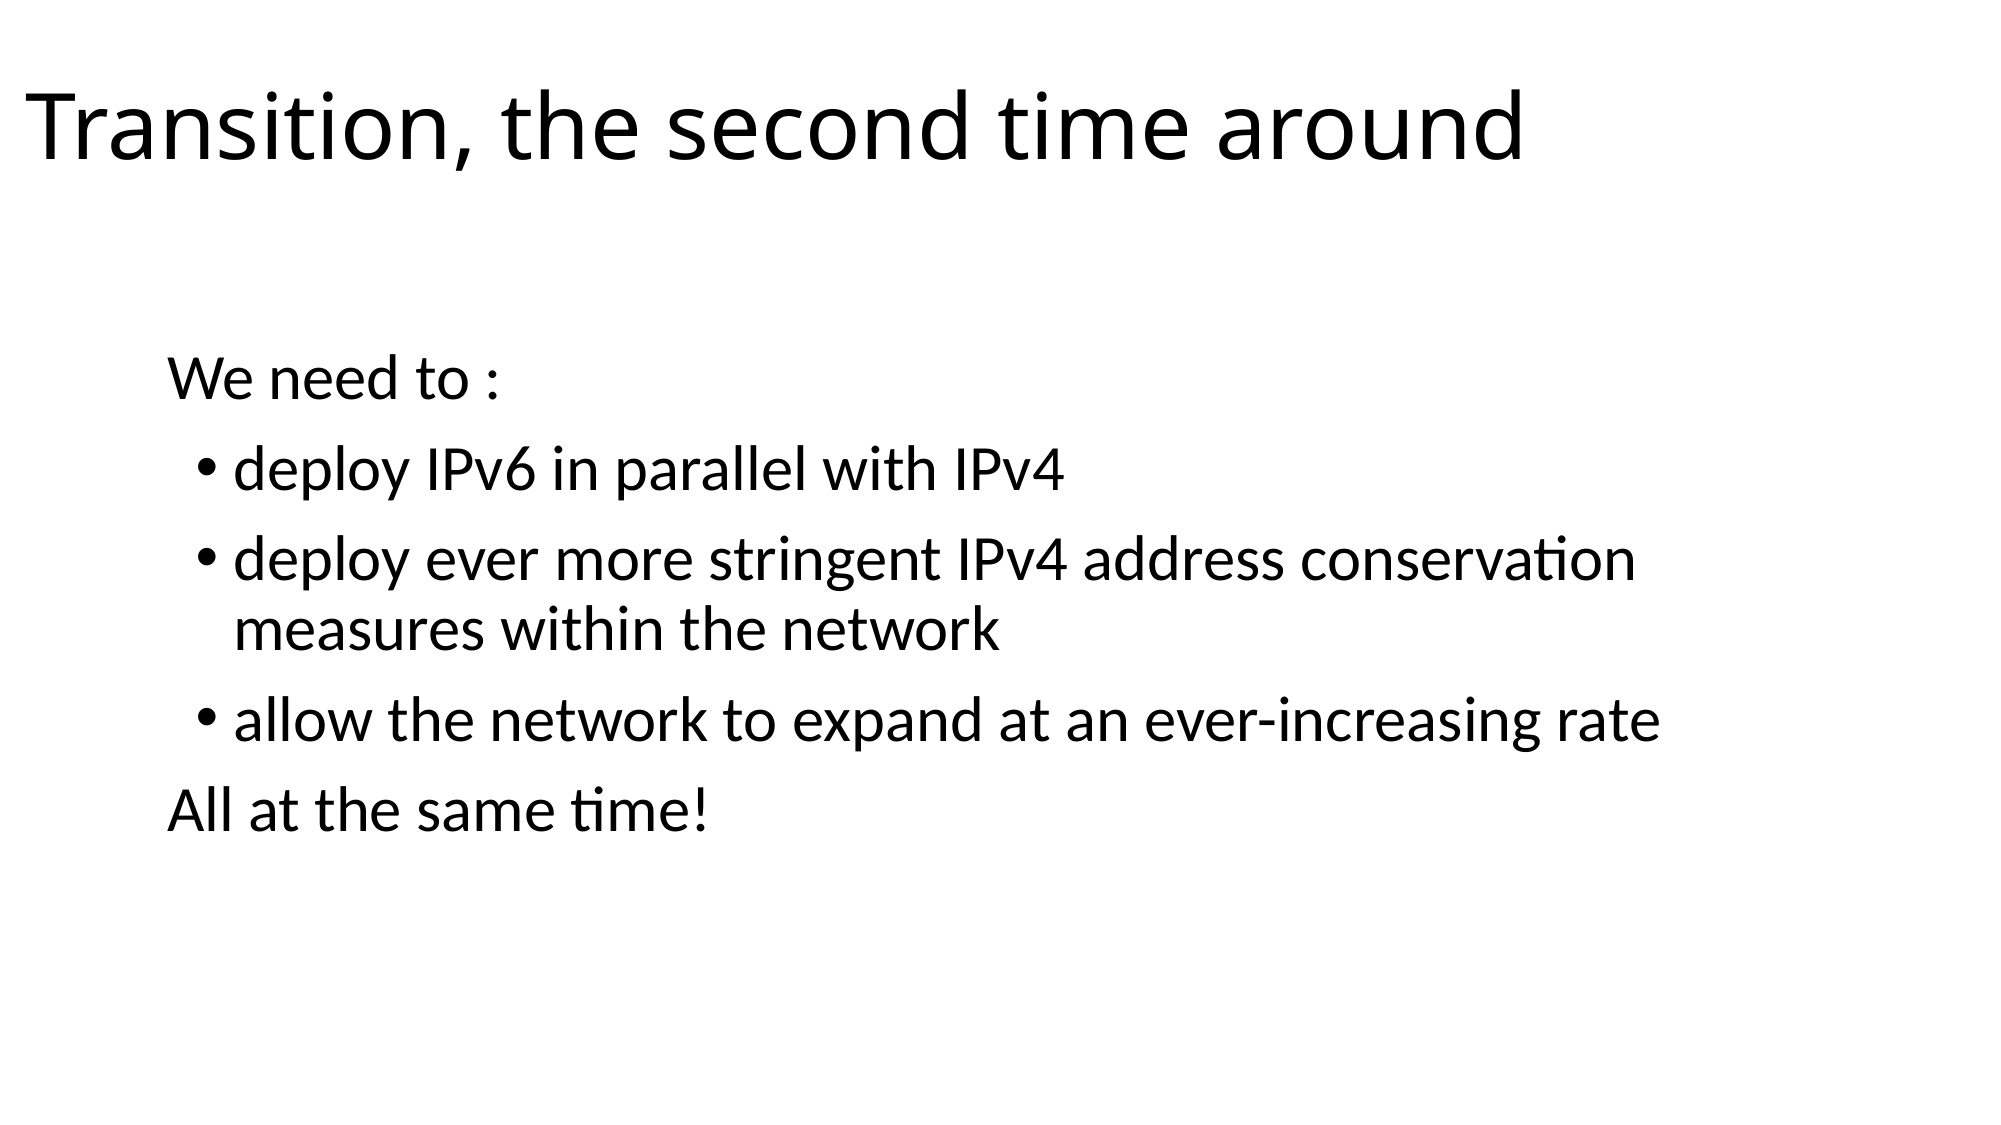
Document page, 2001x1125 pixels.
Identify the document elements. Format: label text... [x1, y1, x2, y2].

title Transition, the second time around [10, 0, 2000, 271]
list We need to : deploy IPv6 in parallel with IPv4 deploy ever more stringent IPv4 address conservation measures within the network allow the network to expand at an ever-increasing rate All at the same time! [115, 238, 1690, 898]
